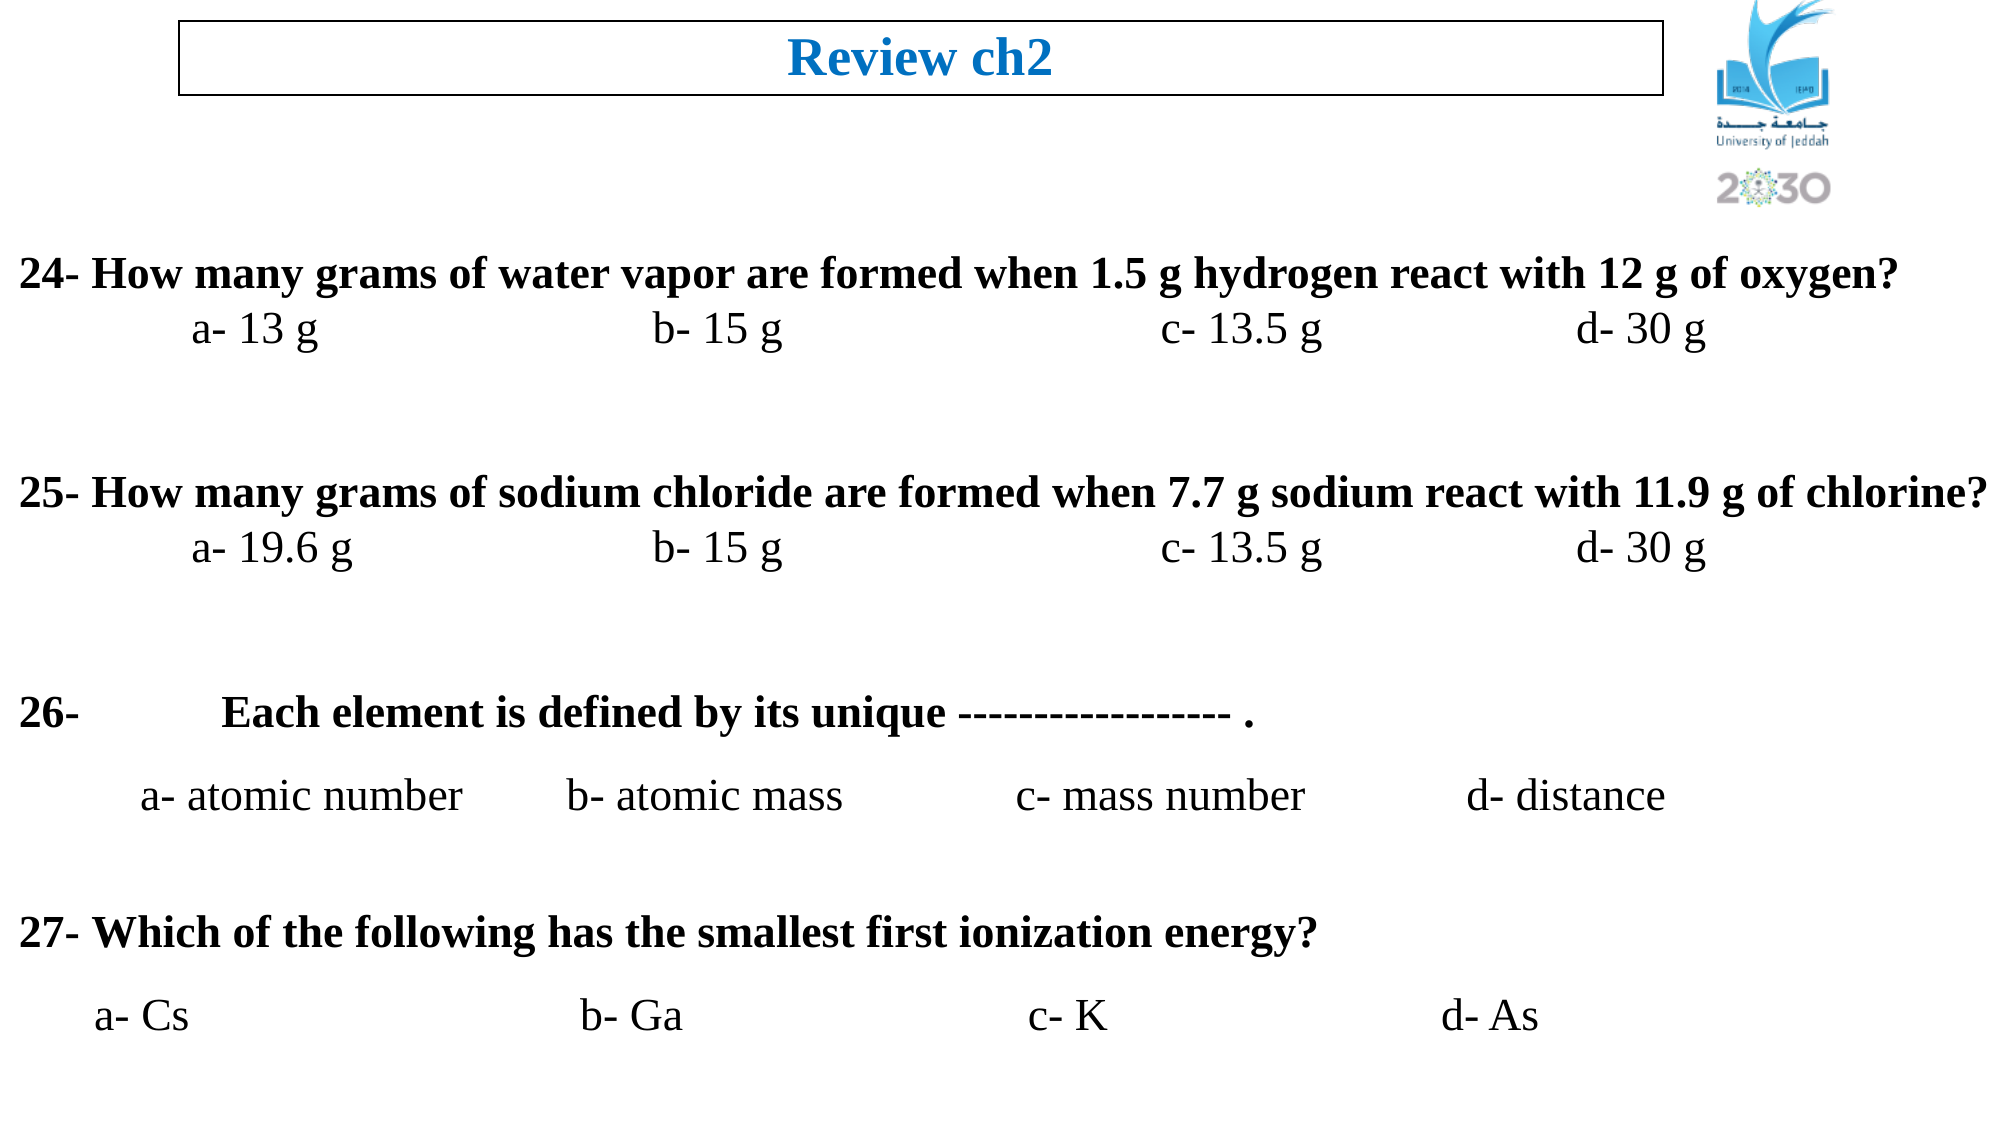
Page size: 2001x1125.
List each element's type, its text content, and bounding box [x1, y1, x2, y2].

picture [1697, 0, 1851, 213]
text_box Review ch2 [178, 20, 1664, 96]
text_box 24- How many grams of water vapor are formed when 1.5 g hydrogen react with 12 g of oxygen? a- 13 g b- 15 g c- 13.5 g d- 30 g 25- How many grams of sodium chloride are formed when 7.7 g sodium react with 11.9 g of chlorine? a- 19.6 g b- 15 g c- 13.5 g d- 30 g 26- Each element is defined by its unique ------------------ . a- atomic number b- atomic mass c- mass number d- distance 27- Which of the following has the smallest first ionization energy? a- Cs b- Ga c- K d- As [3, 234, 2000, 1047]
